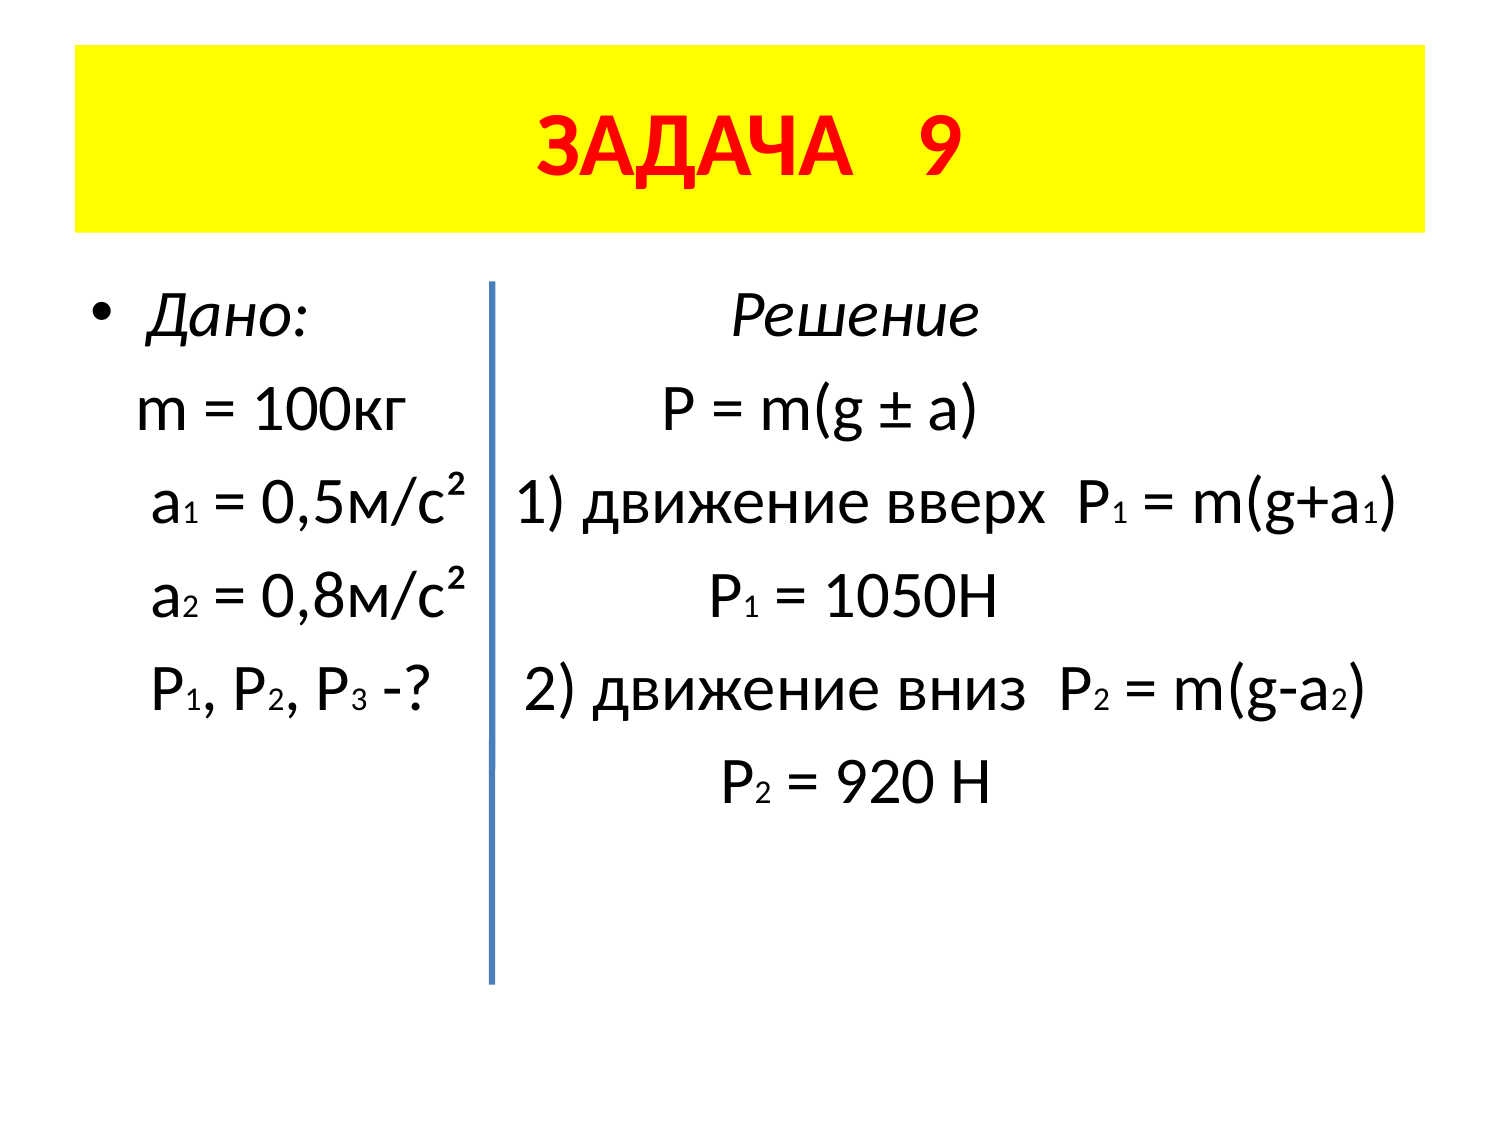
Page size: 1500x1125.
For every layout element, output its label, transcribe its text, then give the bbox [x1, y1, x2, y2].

list Дано: Решение m = 100кг P = m(g ± a) a1 = 0,5м/с² 1) движение вверх P1 = m(g+a1) a2 = 0,8м/с² Р1 = 1050Н P1, P2, P3 -? 2) движение вниз P2 = m(g-a2) Р2 = 920 Н [75, 262, 1425, 1005]
title ЗАДАЧА 9 [75, 45, 1425, 233]
